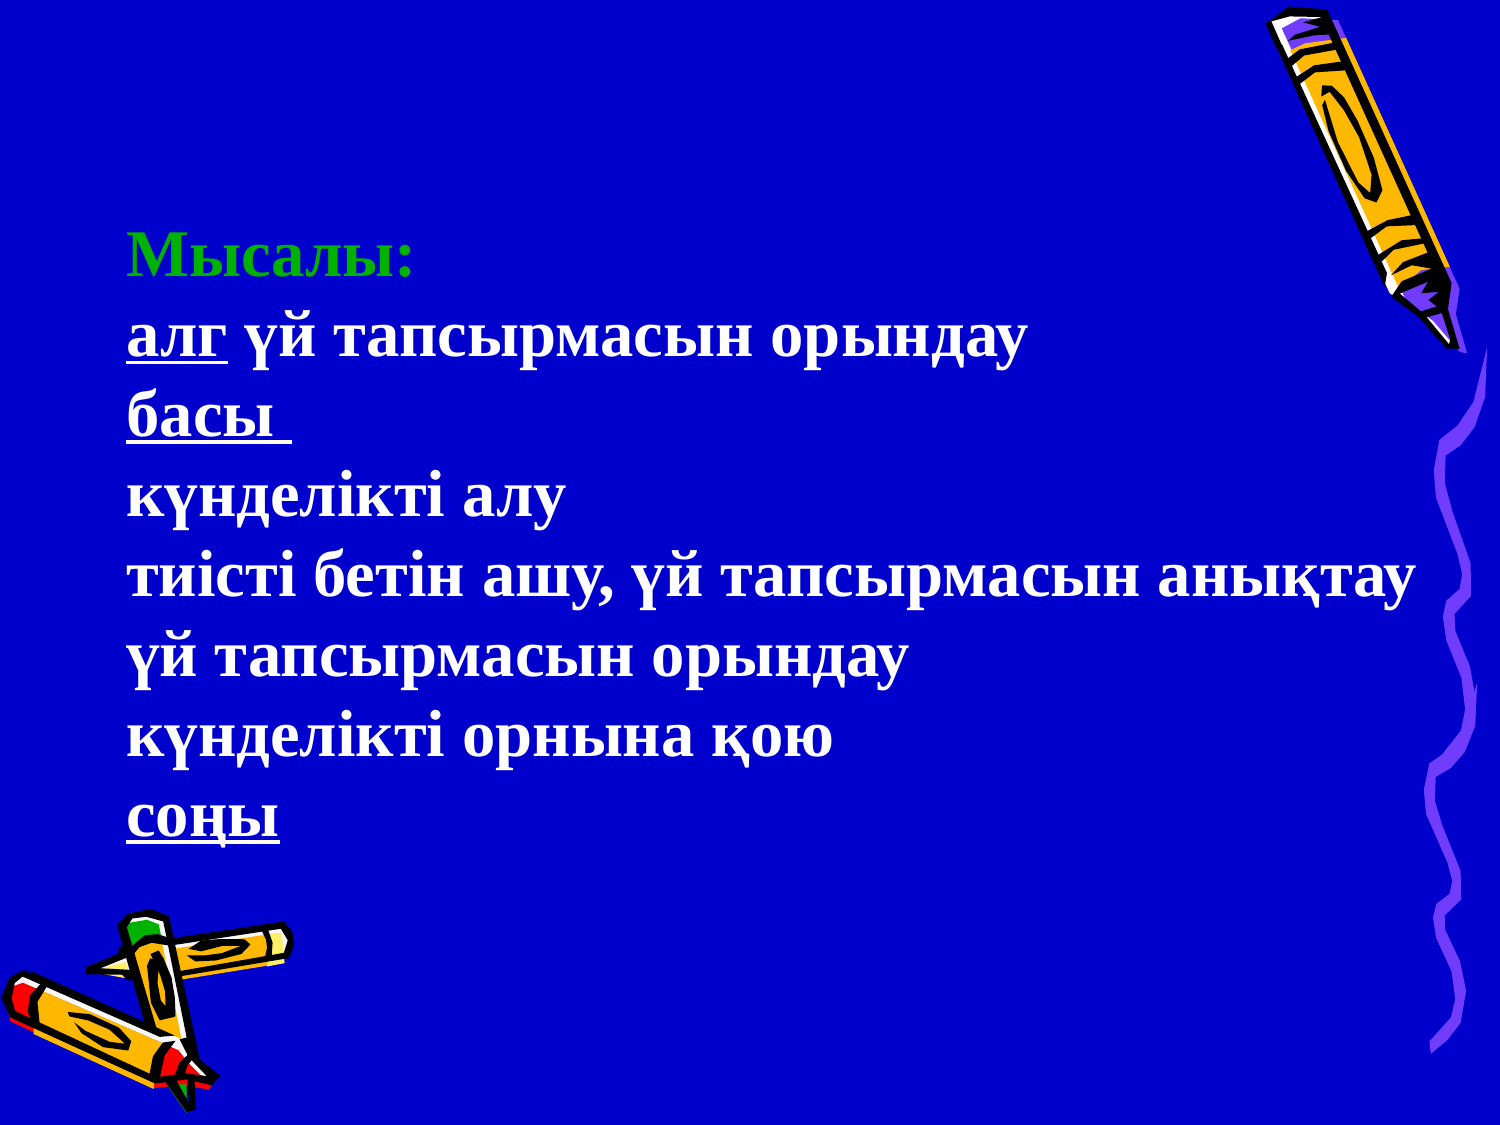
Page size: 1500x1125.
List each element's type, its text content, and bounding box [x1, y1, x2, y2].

text_box Мысалы: алг үй тапсырмасын орындау басы күнделікті алу тиісті бетін ашу, үй тапсырмасын анықтау үй тапсырмасын орындау күнделікті орнына қою соңы [111, 202, 1434, 858]
